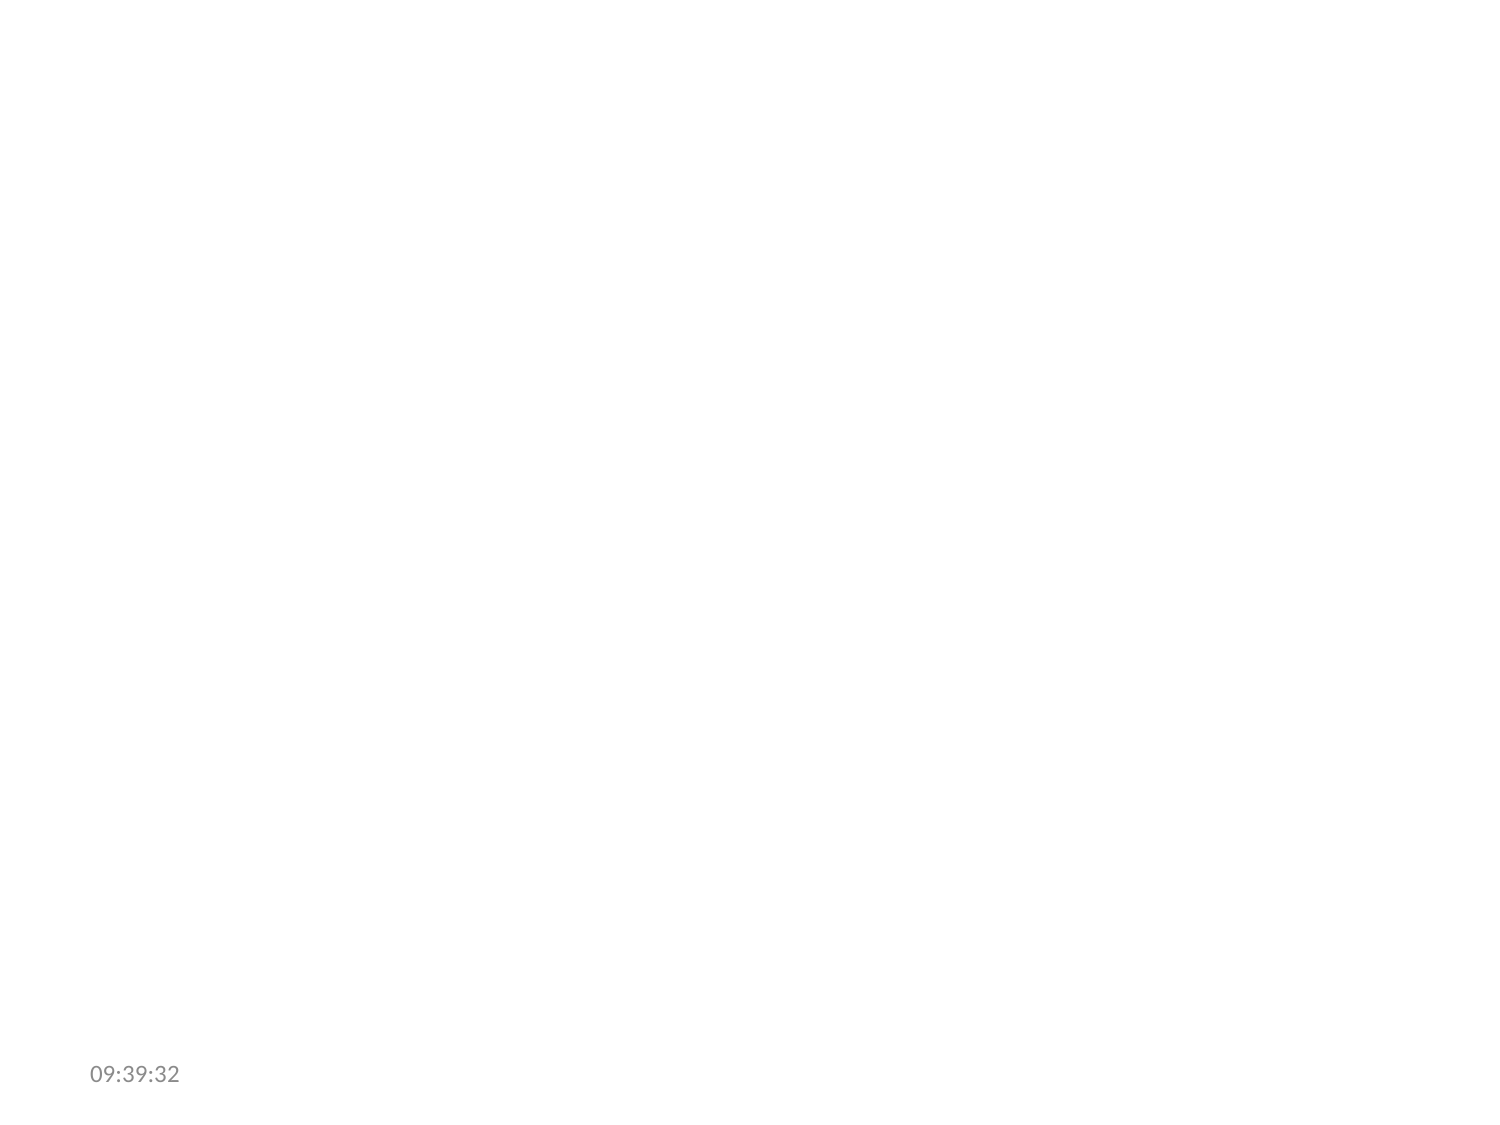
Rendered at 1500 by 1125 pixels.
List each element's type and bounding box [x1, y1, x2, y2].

slide_number [75, 1042, 425, 1103]
